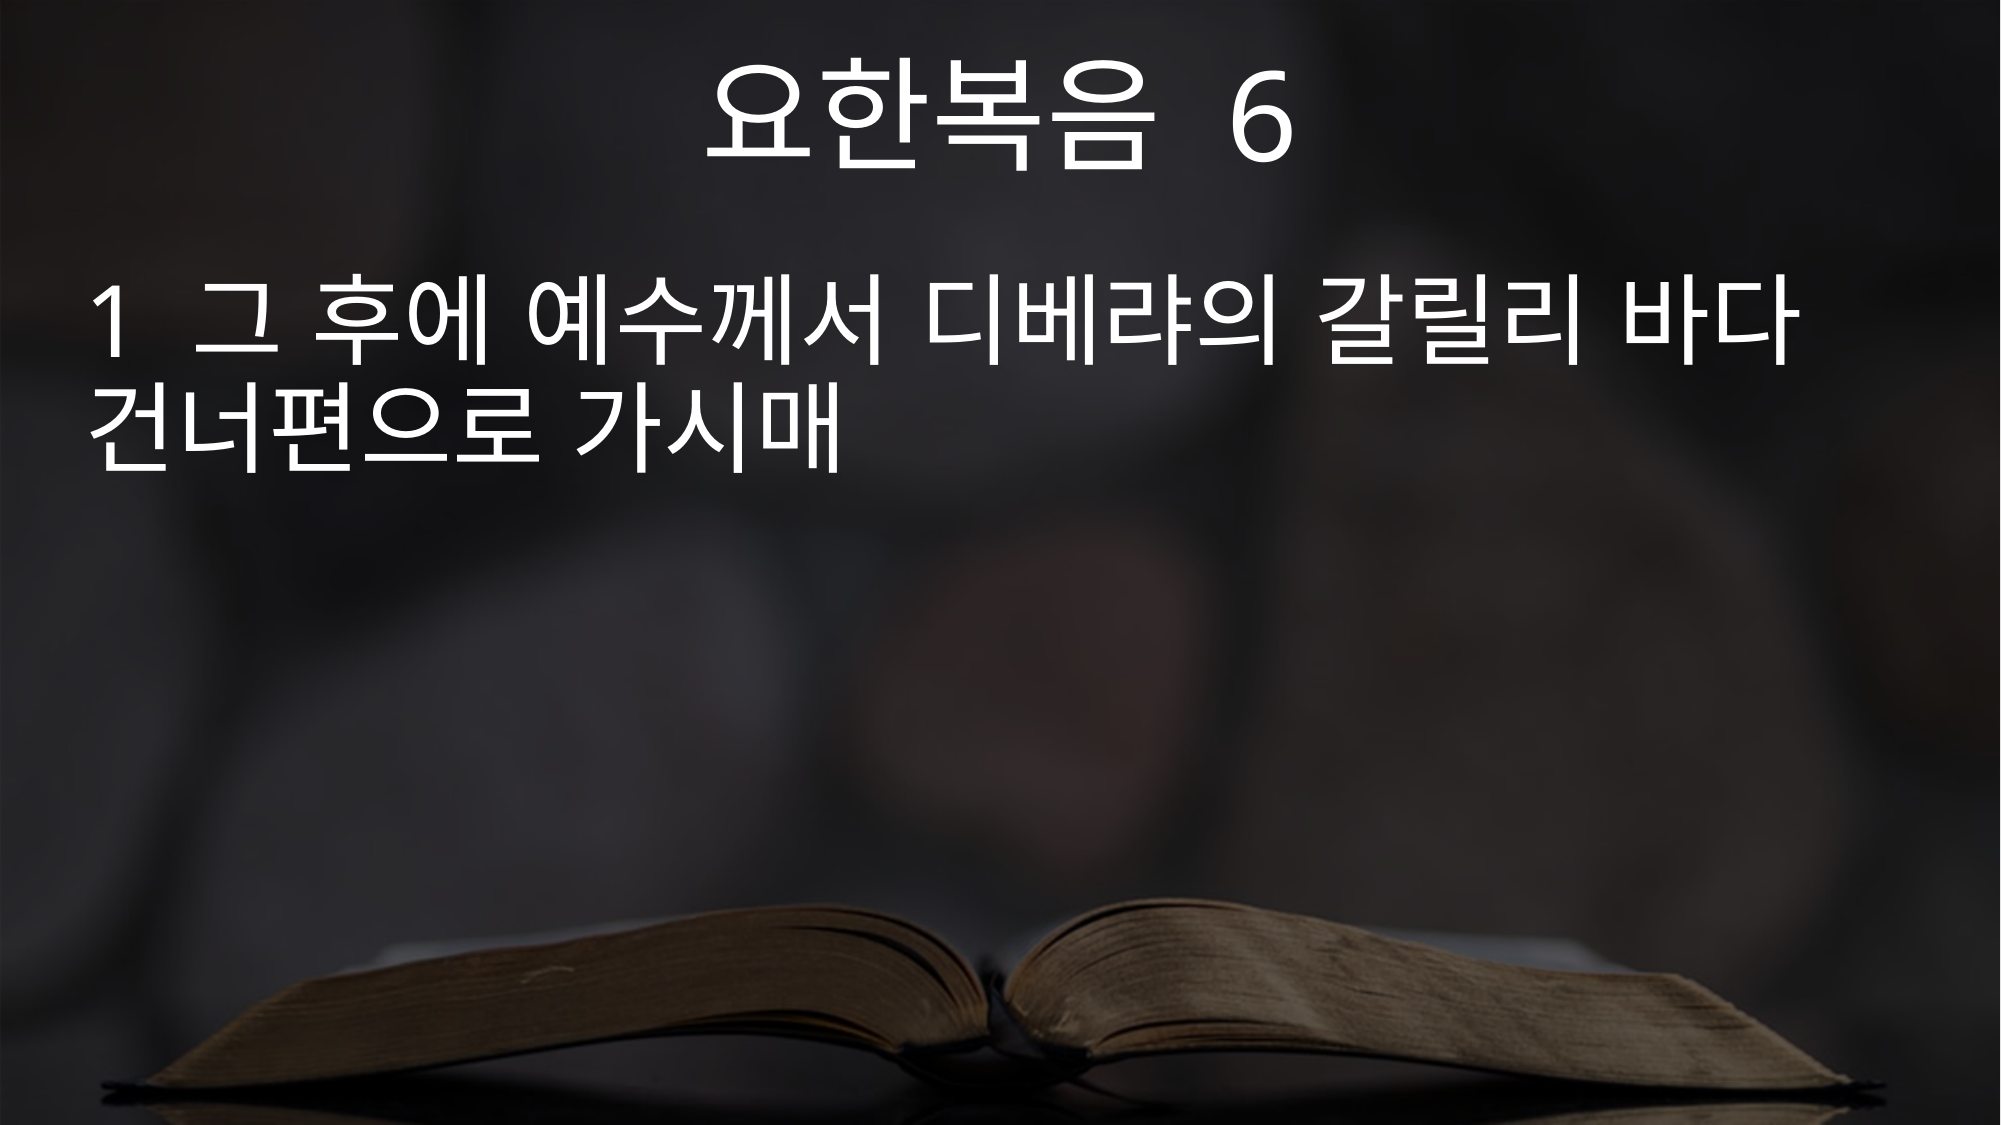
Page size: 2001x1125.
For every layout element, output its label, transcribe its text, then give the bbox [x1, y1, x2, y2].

picture [0, 0, 2001, 1125]
footer 요한복음 6 [0, 32, 2000, 192]
list 1 그 후에 예수께서 디베랴의 갈릴리 바다 건너편으로 가시매 [69, 263, 1953, 423]
